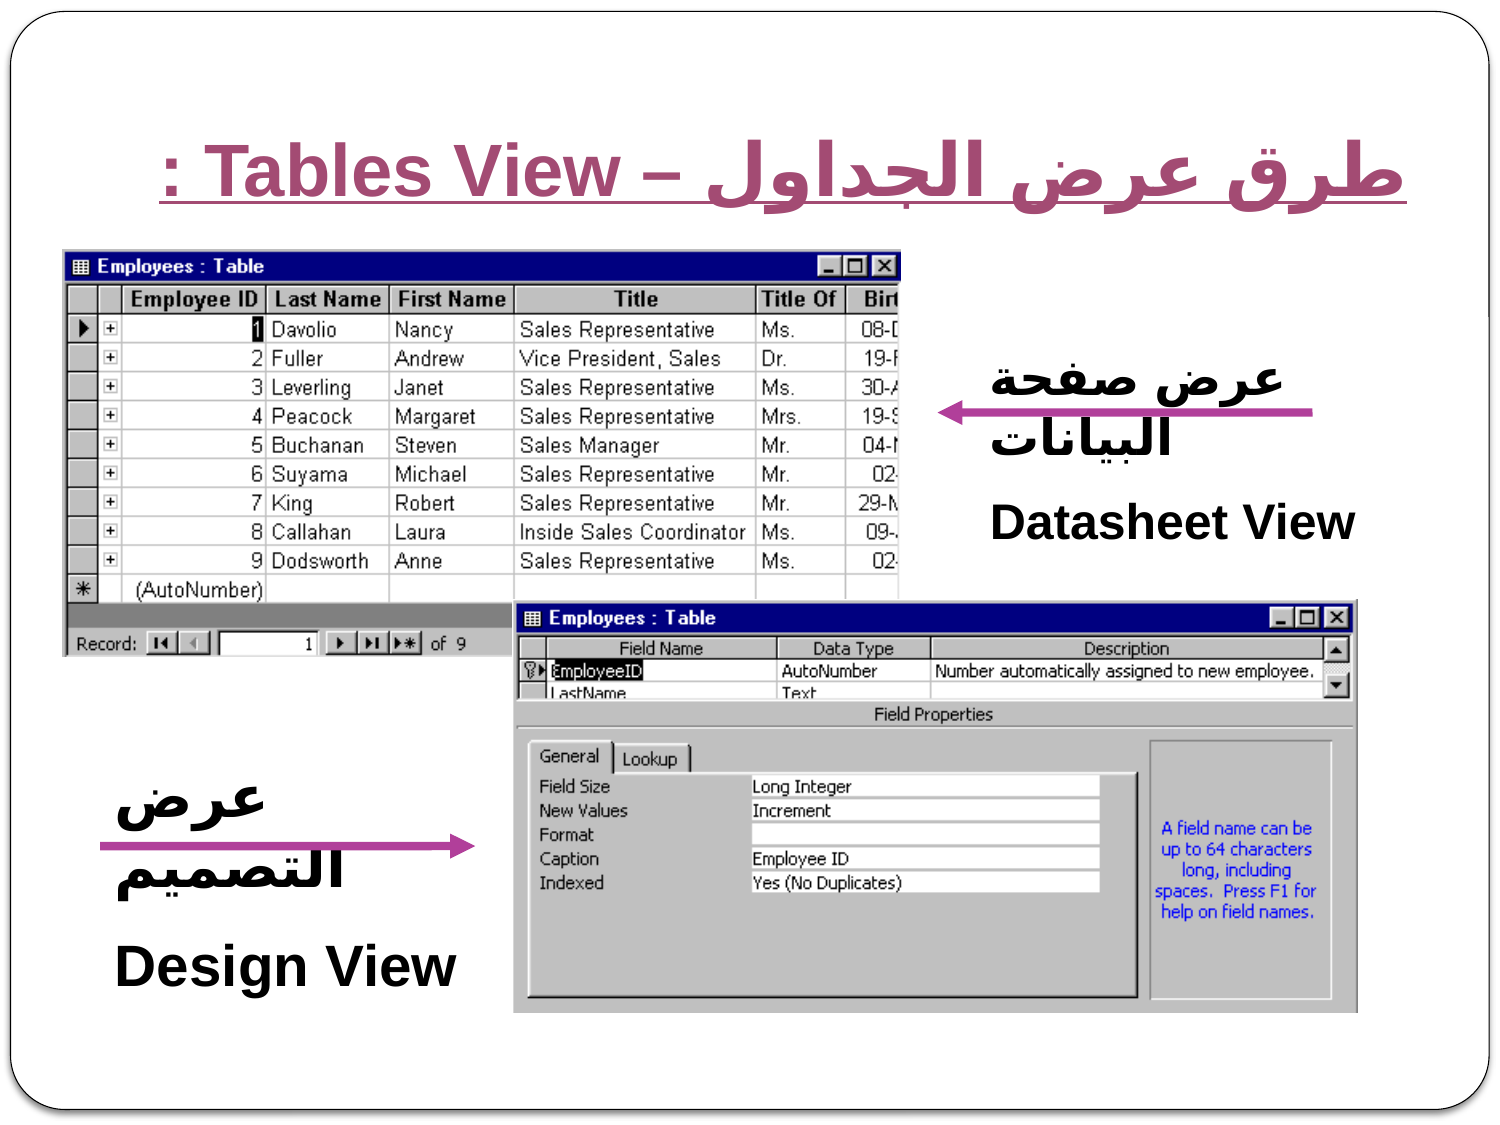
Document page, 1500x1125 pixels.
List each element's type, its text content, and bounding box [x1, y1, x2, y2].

text_box [937, 406, 1313, 419]
text_box عرض صفحة البيانات Datasheet View [975, 337, 1400, 558]
picture [62, 249, 1358, 1014]
title طرق عرض الجداول – Tables View : [123, 30, 1422, 219]
text_box عرض التصميم Design View [100, 751, 506, 1006]
text_box [100, 839, 476, 853]
